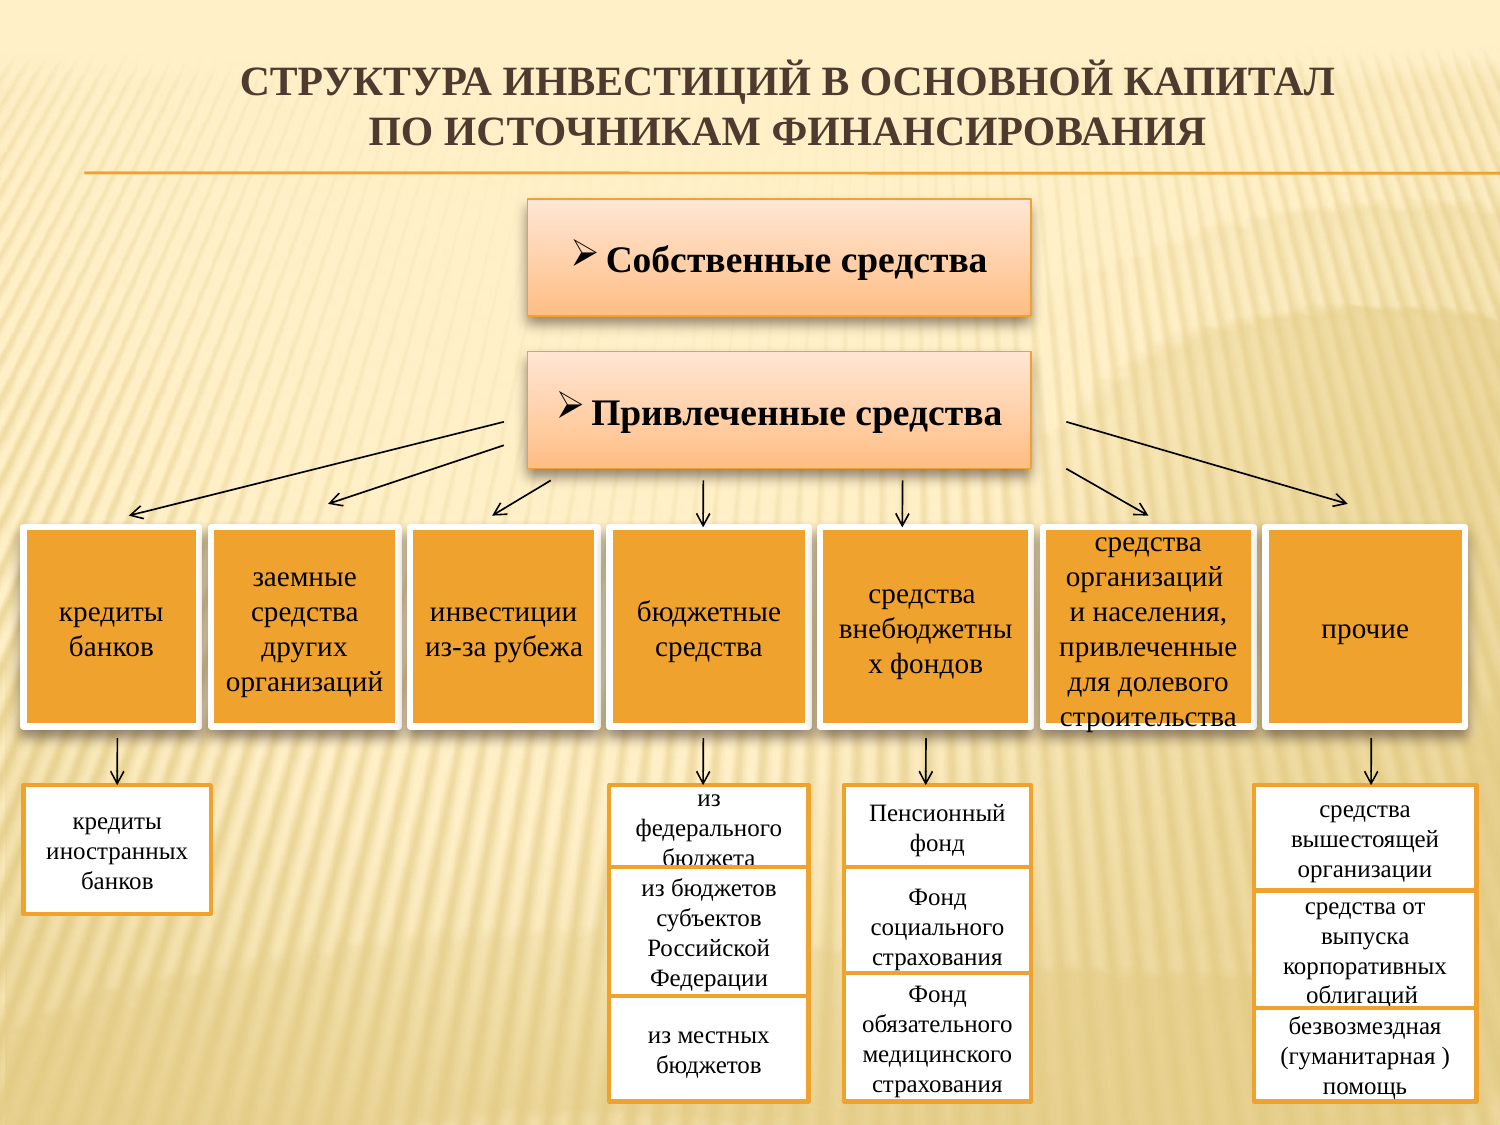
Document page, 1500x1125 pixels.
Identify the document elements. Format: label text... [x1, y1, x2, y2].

text_box Собственные средства [527, 198, 1032, 317]
text_box безвозмездная (гуманитарная ) помощь [1252, 1006, 1479, 1104]
title Структура инвестиций в основной капитал по источникам финансирования [75, 35, 1500, 173]
text_box Фонд социального страхования [842, 865, 1033, 971]
text_box из местных бюджетов [607, 998, 811, 1104]
text_box средства вышестоящей организации [1252, 783, 1479, 888]
text_box Привлеченные средства [527, 351, 1032, 469]
text_box средства организаций и населения, привлеченные для долевого строительства [1040, 524, 1257, 730]
text_box Пенсионный фонд [842, 783, 1033, 865]
text_box кредиты банков [20, 524, 199, 730]
text_box Фонд обязательного медицинского страхования [842, 971, 1033, 1104]
text_box бюджетные средства [606, 524, 812, 730]
list [0, 175, 1500, 1125]
text_box заемные средства других организаций [208, 534, 398, 730]
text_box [327, 444, 505, 505]
text_box средства от выпуска корпоративных облигаций [1252, 888, 1479, 1006]
text_box средства внебюджетных фондов [817, 524, 1034, 730]
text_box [128, 421, 505, 516]
text_box из бюджетов субъектов Российской Федерации [607, 865, 811, 998]
text_box кредиты иностранных банков [21, 783, 213, 916]
text_box инвестиции из-за рубежа [407, 524, 601, 730]
text_box из федерального бюджета [607, 783, 811, 865]
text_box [1066, 421, 1348, 505]
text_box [491, 480, 551, 516]
text_box прочие [1262, 524, 1468, 730]
